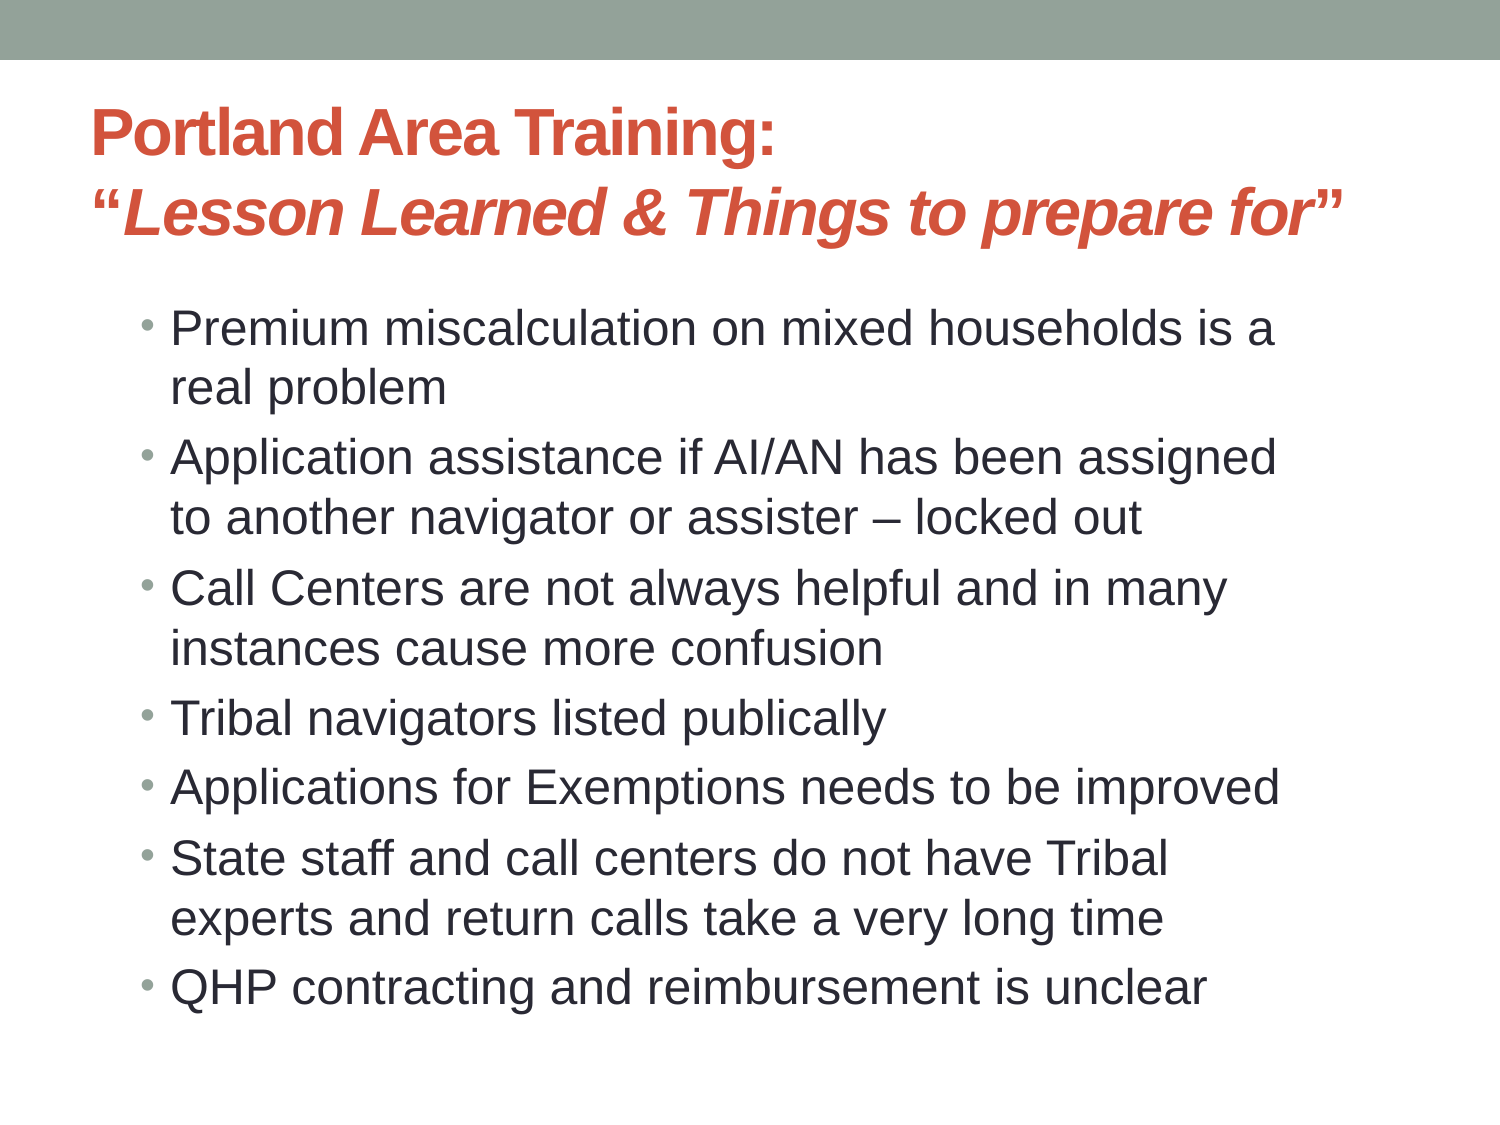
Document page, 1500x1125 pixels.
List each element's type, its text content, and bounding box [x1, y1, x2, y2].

title Portland Area Training: “Lesson Learned & Things to prepare for” [75, 87, 1425, 250]
list Premium miscalculation on mixed households is a real problem Application assistance if AI/AN has been assigned to another navigator or assister – locked out Call Centers are not always helpful and in many instances cause more confusion Tribal navigators listed publically Applications for Exemptions needs to be improved State staff and call centers do not have Tribal experts and return calls take a very long time QHP contracting and reimbursement is unclear [125, 287, 1338, 1063]
